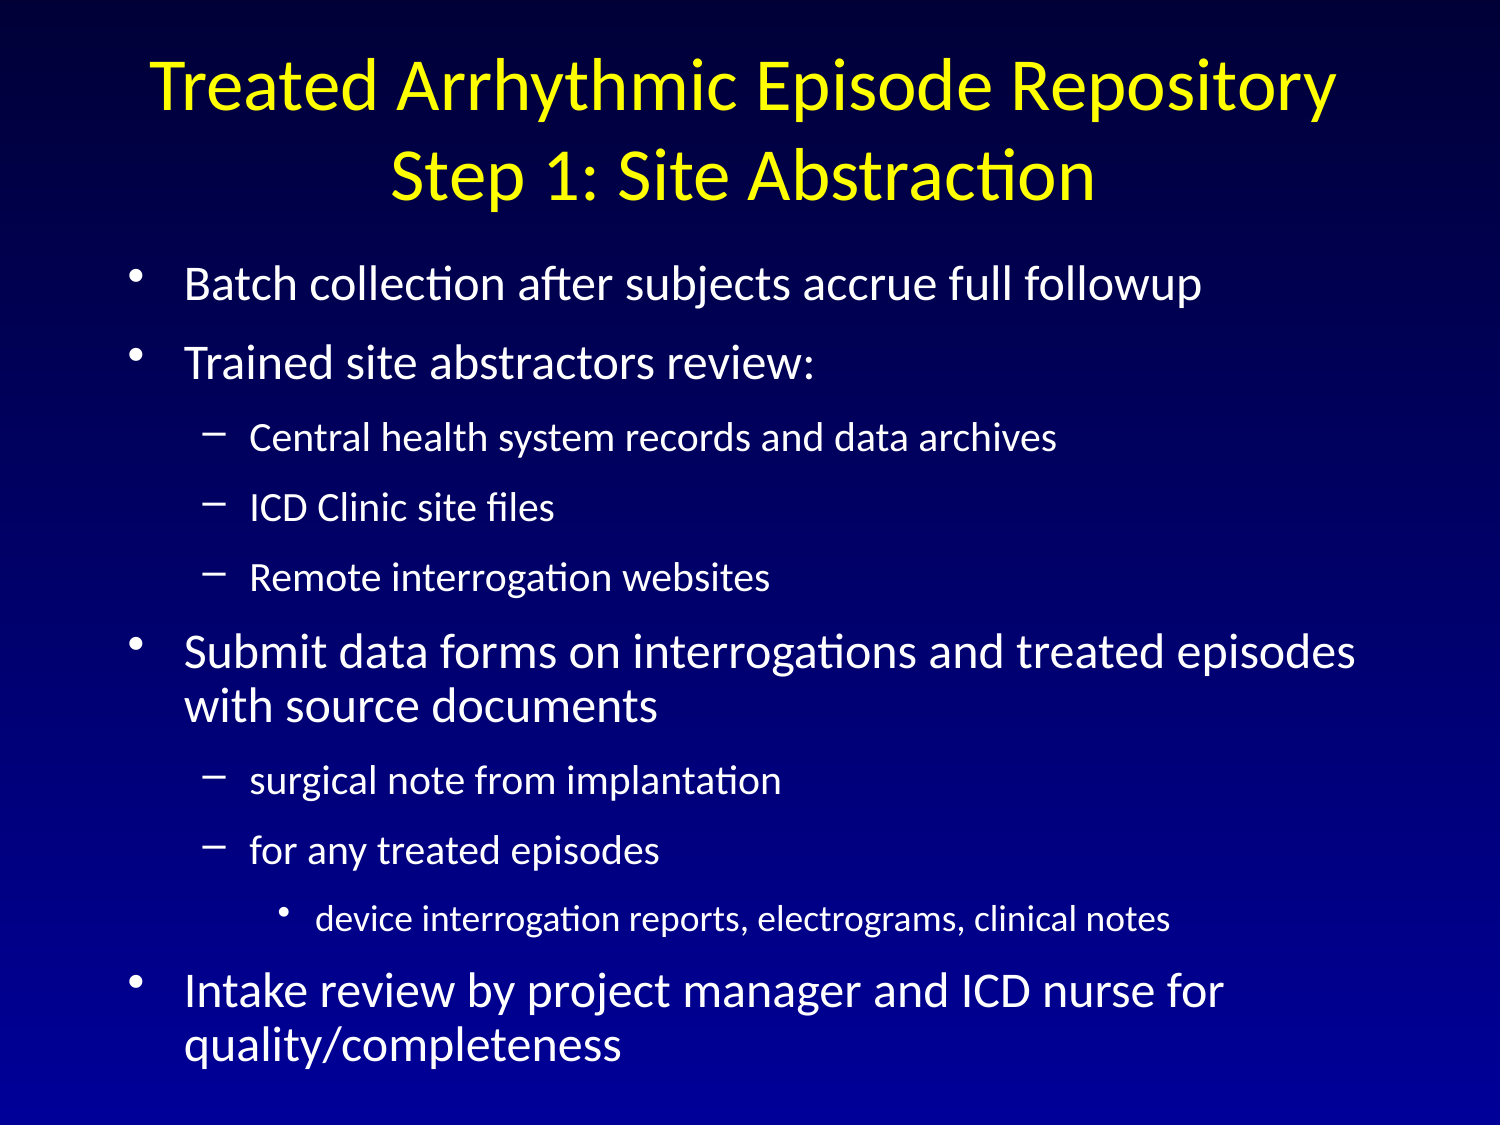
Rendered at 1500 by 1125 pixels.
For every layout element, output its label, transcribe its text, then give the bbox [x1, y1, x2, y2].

title Treated Arrhythmic Episode Repository Step 1: Site Abstraction [50, 50, 1438, 200]
list Batch collection after subjects accrue full followup Trained site abstractors review: Central health system records and data archives ICD Clinic site files Remote interrogation websites Submit data forms on interrogations and treated episodes with source documents surgical note from implantation for any treated episodes device interrogation reports, electrograms, clinical notes Intake review by project manager and ICD nurse for quality/completeness [112, 249, 1400, 1075]
